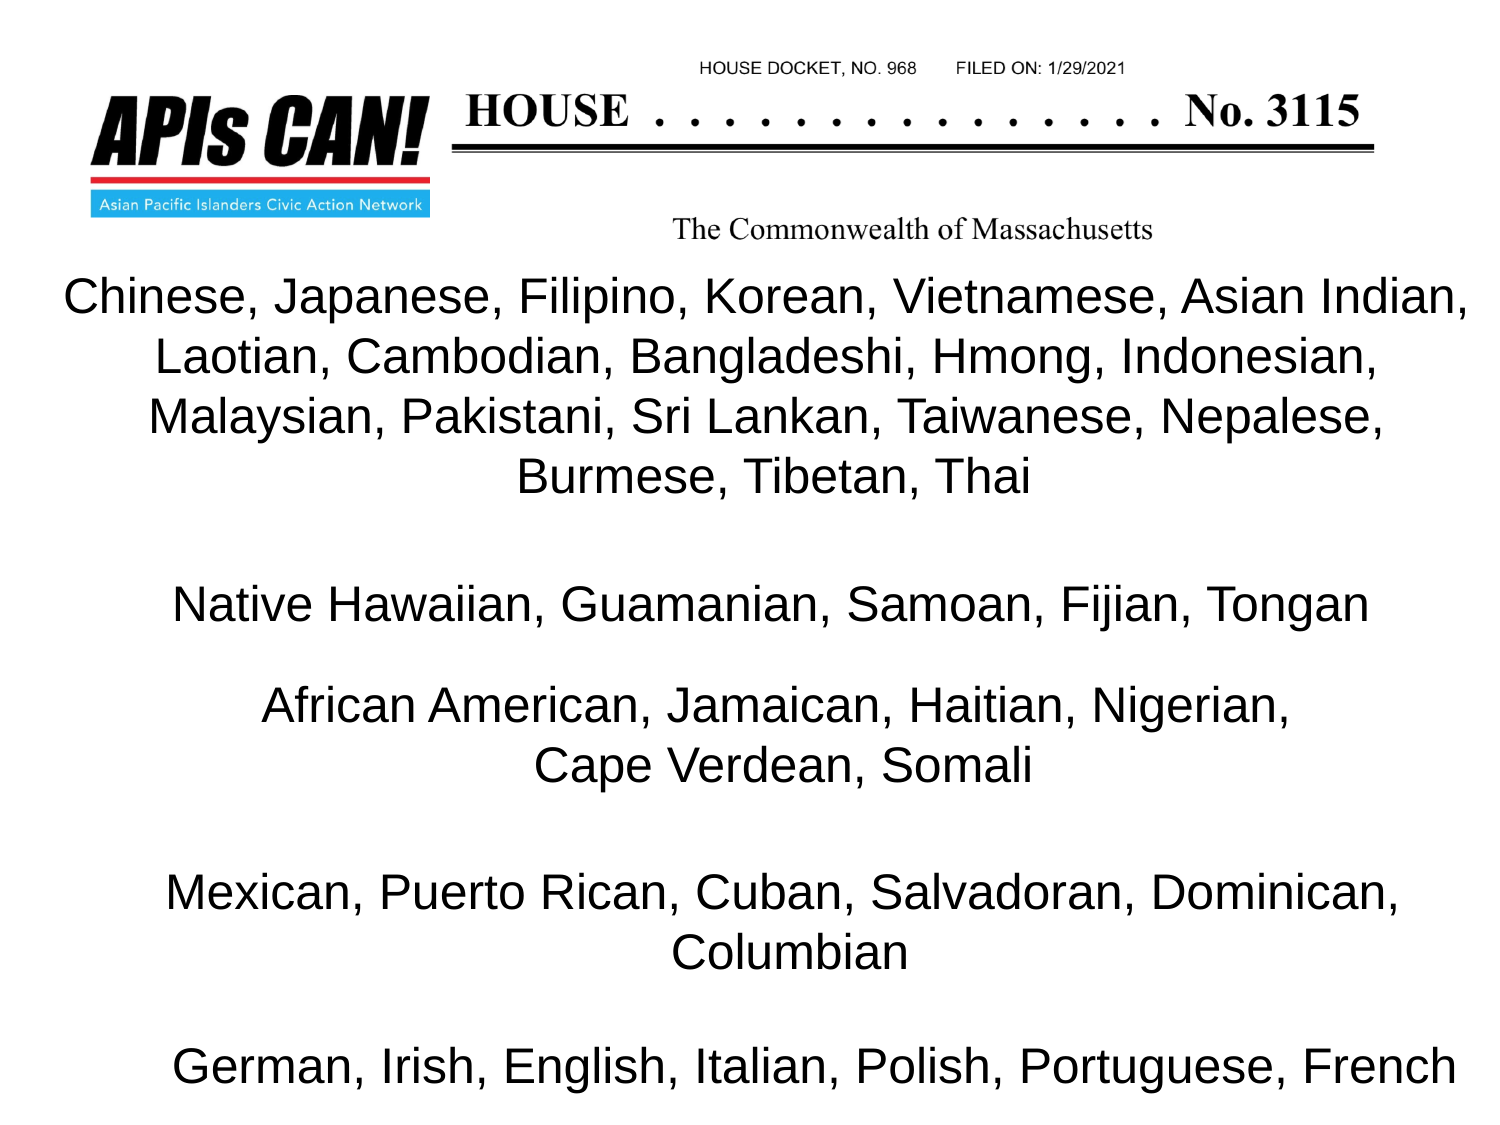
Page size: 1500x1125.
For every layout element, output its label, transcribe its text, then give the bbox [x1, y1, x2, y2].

text_box Chinese, Japanese, Filipino, Korean, Vietnamese, Asian Indian, Laotian, Cambodian, Bangladeshi, Hmong, Indonesian, Malaysian, Pakistani, Sri Lankan, Taiwanese, Nepalese, Burmese, Tibetan, Thai [48, 256, 1500, 511]
text_box German, Irish, English, Italian, Polish, Portuguese, French [156, 1026, 1474, 1102]
text_box African American, Jamaican, Haitian, Nigerian, Cape Verdean, Somali [246, 664, 1321, 800]
text_box Native Hawaiian, Guamanian, Samoan, Fijian, Tongan [157, 563, 1386, 639]
text_box Mexican, Puerto Rican, Cuban, Salvadoran, Dominican, Columbian [150, 852, 1430, 987]
picture [84, 37, 1393, 257]
